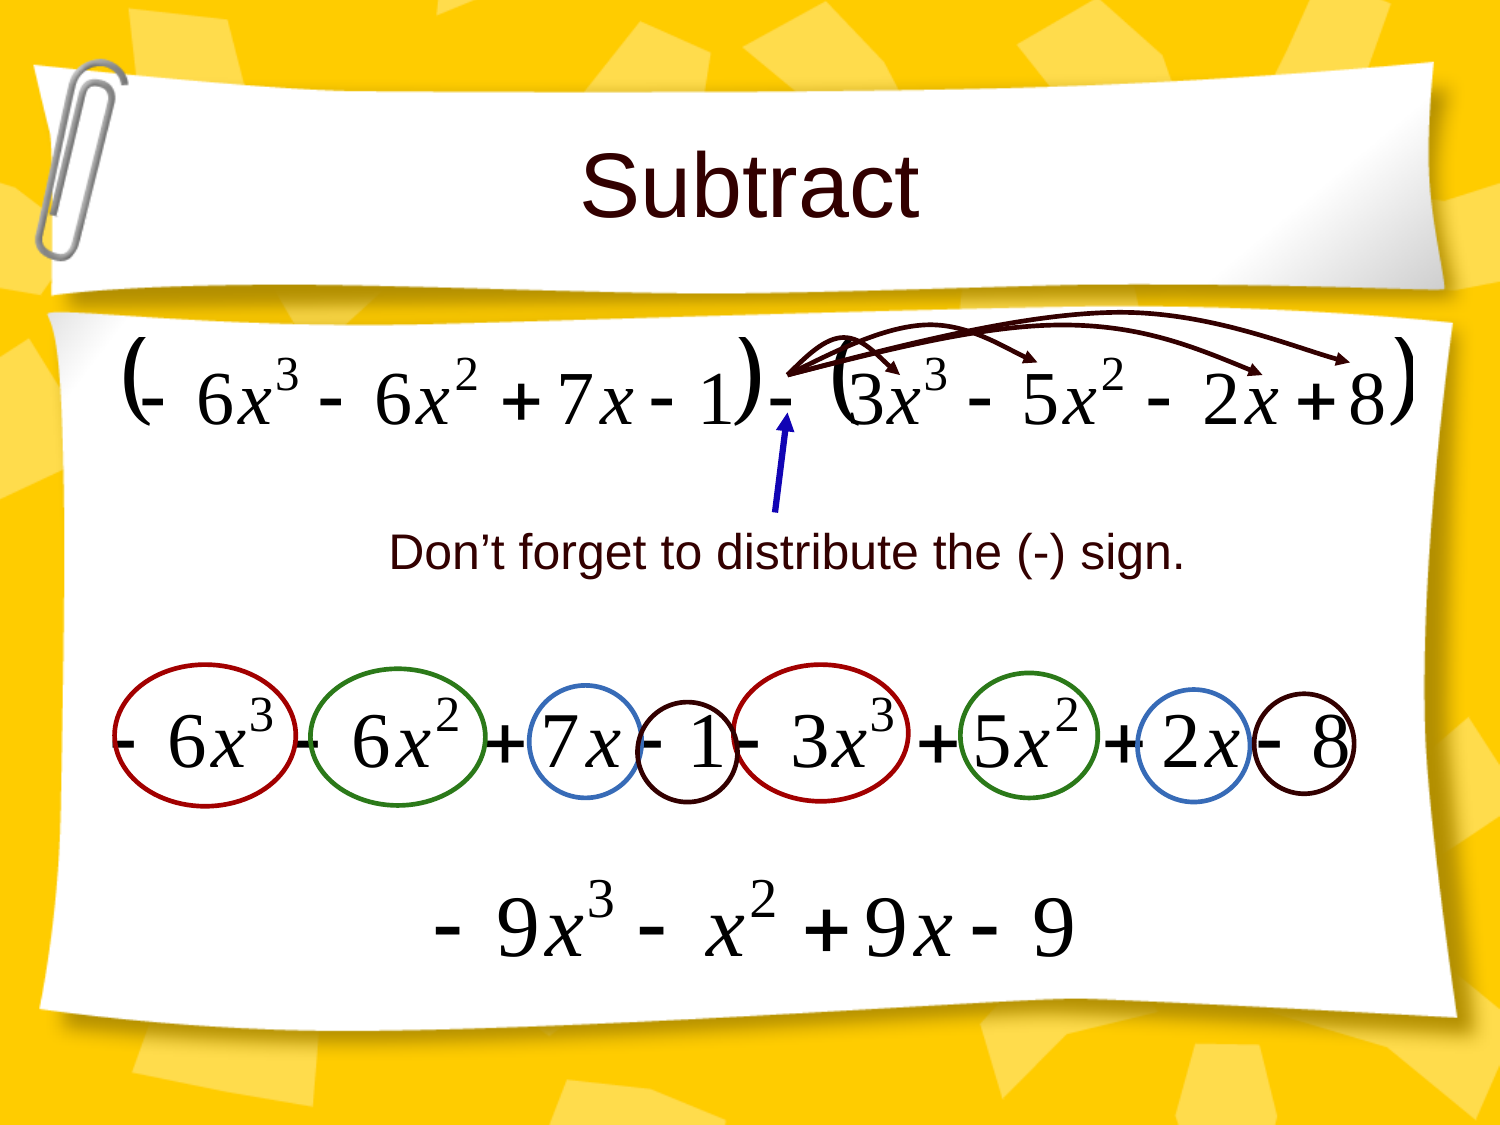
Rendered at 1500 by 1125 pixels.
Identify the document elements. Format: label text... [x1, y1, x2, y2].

text_box [152, 793, 258, 807]
text_box [347, 793, 449, 806]
picture [0, 0, 1500, 1125]
text_box [876, 324, 967, 335]
text_box [157, 664, 253, 675]
text_box [774, 664, 868, 675]
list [99, 676, 1363, 785]
text_box [1002, 793, 1056, 798]
text_box [562, 793, 609, 798]
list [112, 337, 1413, 458]
text_box Don’t forget to distribute the (-) sign. [275, 512, 1300, 588]
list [422, 855, 1086, 976]
text_box [361, 668, 435, 675]
text_box [1163, 793, 1225, 803]
text_box [658, 793, 717, 803]
text_box [779, 793, 863, 802]
text_box [948, 312, 1260, 335]
title Subtract [112, 87, 1388, 275]
